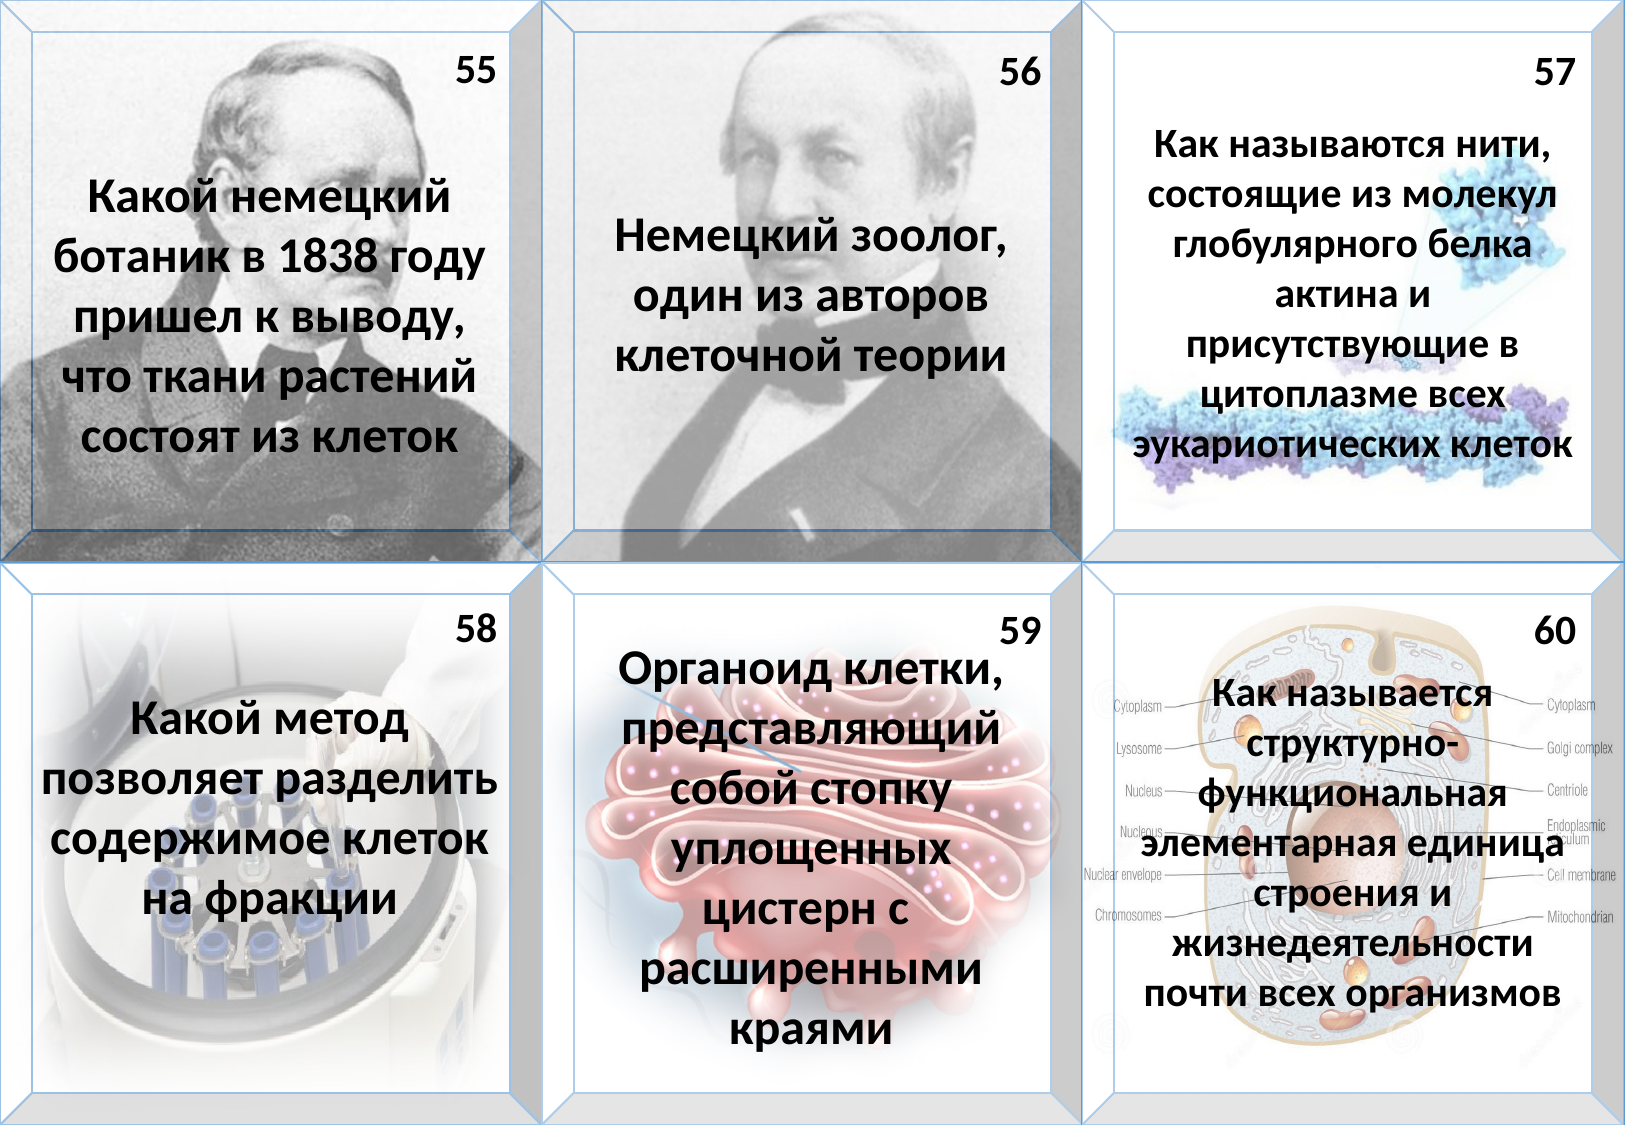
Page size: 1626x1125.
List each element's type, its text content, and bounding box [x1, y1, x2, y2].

text_box 60 [1517, 593, 1593, 661]
text_box Как называются нити, состоящие из молекул глобулярного белка актина и присутствующие в цитоплазме всех эукариотических клеток [1108, 107, 1597, 473]
text_box [0, 562, 540, 1125]
text_box 55 [439, 31, 514, 99]
text_box [0, 0, 541, 561]
text_box [1081, 562, 1625, 1125]
text_box Какой немецкий ботаник в 1838 году пришел к выводу, что ткани растений состоят из клеток [25, 155, 514, 471]
text_box 59 [983, 593, 1058, 661]
text_box Немецкий зоолог, один из авторов клеточной теории [567, 193, 1056, 389]
text_box [1081, 0, 1625, 561]
text_box [540, 561, 1081, 1125]
text_box 58 [439, 591, 514, 658]
text_box [541, 0, 1081, 561]
text_box Органоид клетки, представляющий собой стопку уплощенных цистерн с расширенными краями [567, 627, 1056, 1063]
text_box Какой метод позволяет разделить содержимое клеток на фракции [25, 677, 514, 933]
text_box 57 [1517, 34, 1593, 102]
text_box 56 [983, 34, 1058, 102]
text_box Как называется структурно-функциональная элементарная единица строения и жизнедеятельности почти всех организмов [1108, 656, 1597, 1022]
